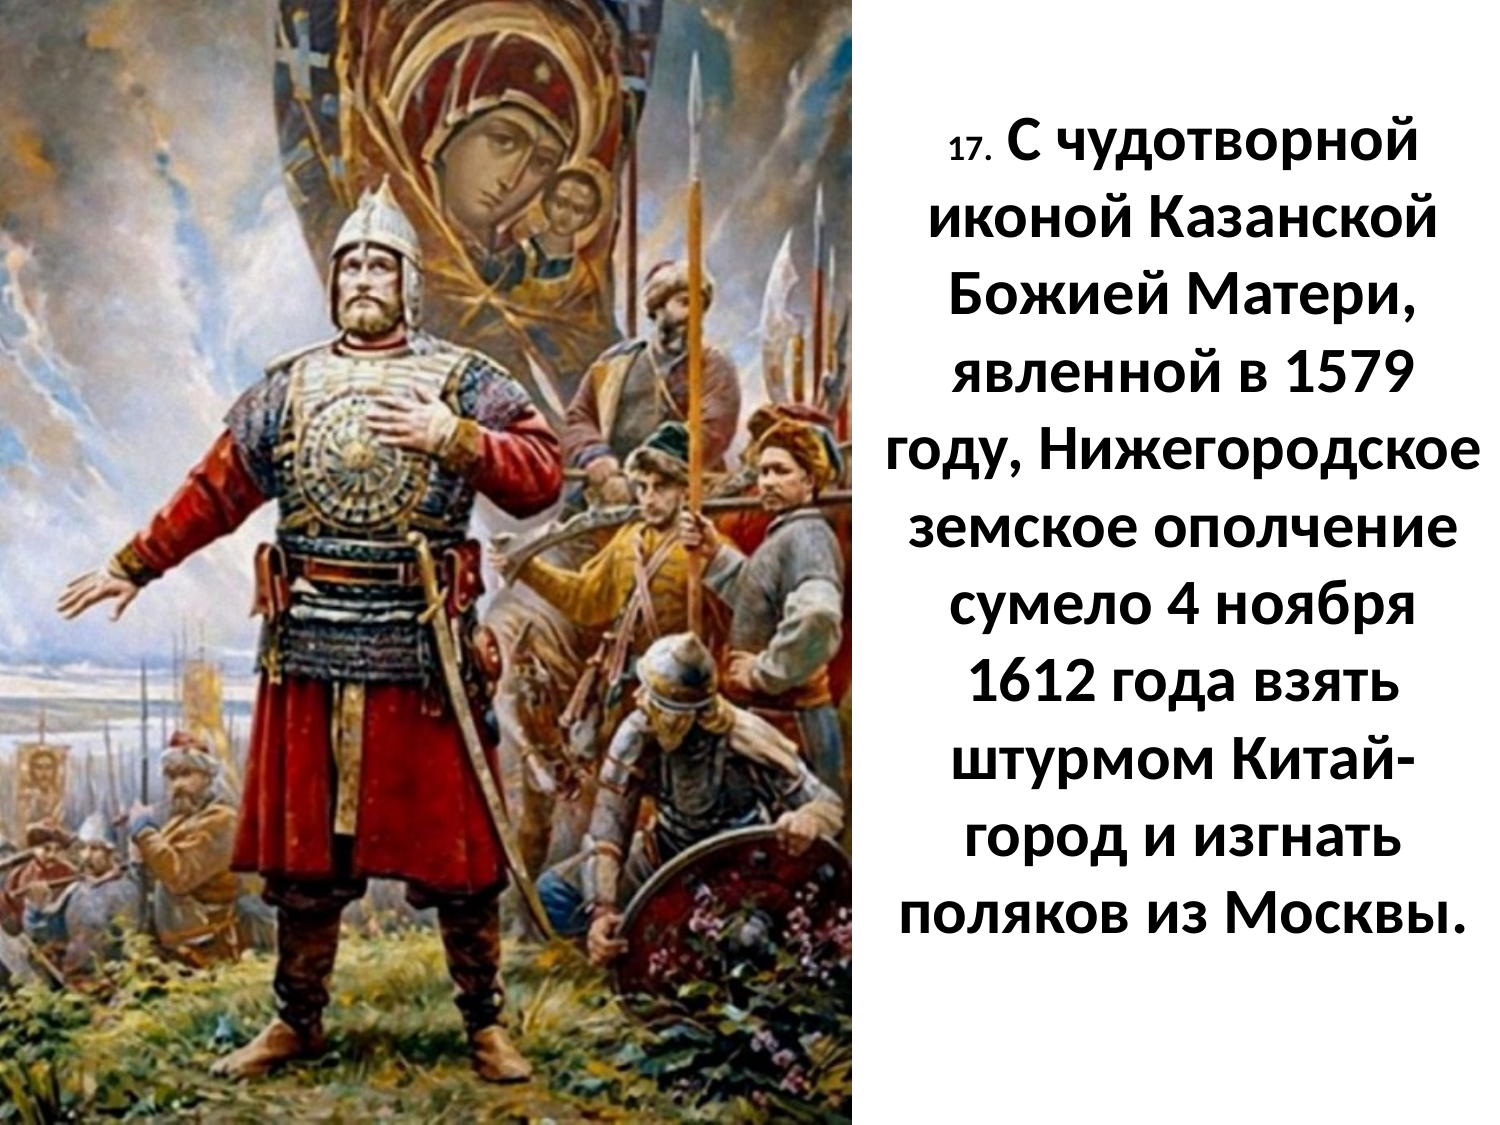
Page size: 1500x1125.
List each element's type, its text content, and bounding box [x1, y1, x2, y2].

picture [0, 0, 852, 1125]
title 17. С чудотворной иконой Казанской Божией Матери, явленной в 1579 году, Нижегородское земское ополчение сумело 4 ноября 1612 года взять штурмом Китай-город и изгнать поляков из Москвы. [867, 45, 1500, 1067]
